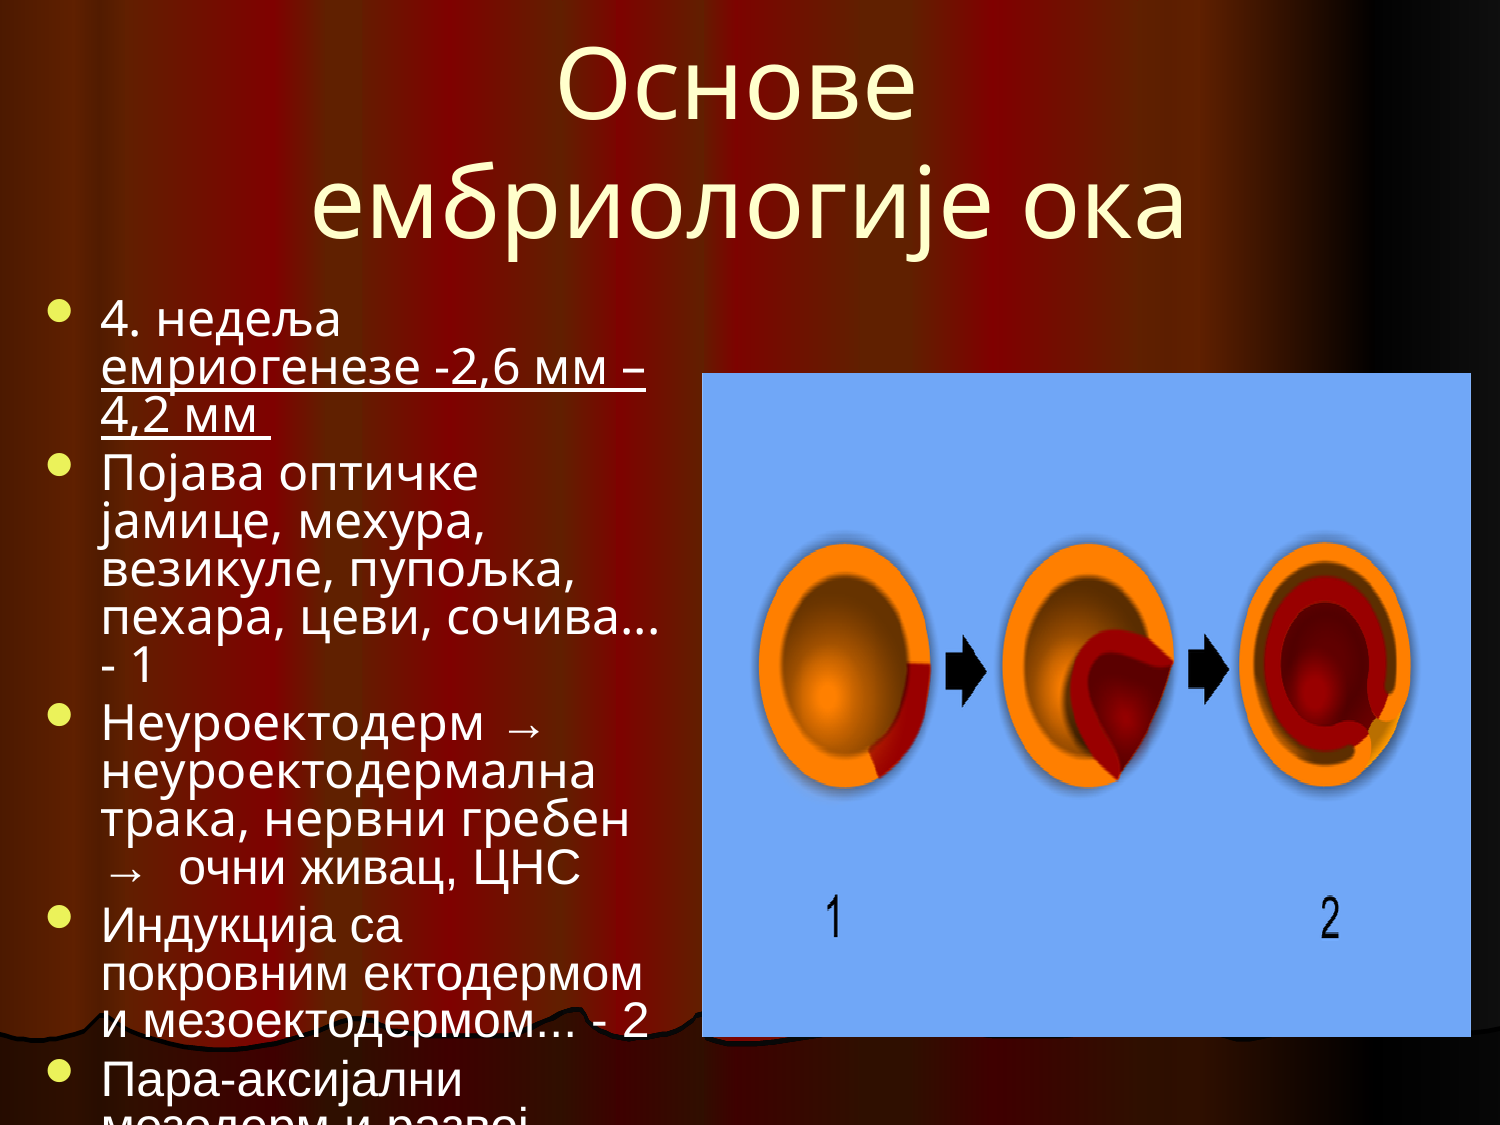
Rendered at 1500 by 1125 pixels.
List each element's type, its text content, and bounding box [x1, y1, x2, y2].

list 4. недеља емриогенезе -2,6 мм – 4,2 мм Појава оптичке јамице, мехура, везикуле, пупољка, пехара, цеви, сочива... - 1 Неуроектодерм → неуроектодермална трака, нервни гребен → очни живац, ЦНС Индукција са покровним ектодермом и мезoектодермом... - 2 Пара-aксијални мезодeрм и развој крвних судова ... [29, 290, 693, 1091]
title Основе ембриологије ока [0, 45, 1500, 233]
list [702, 373, 1471, 1037]
